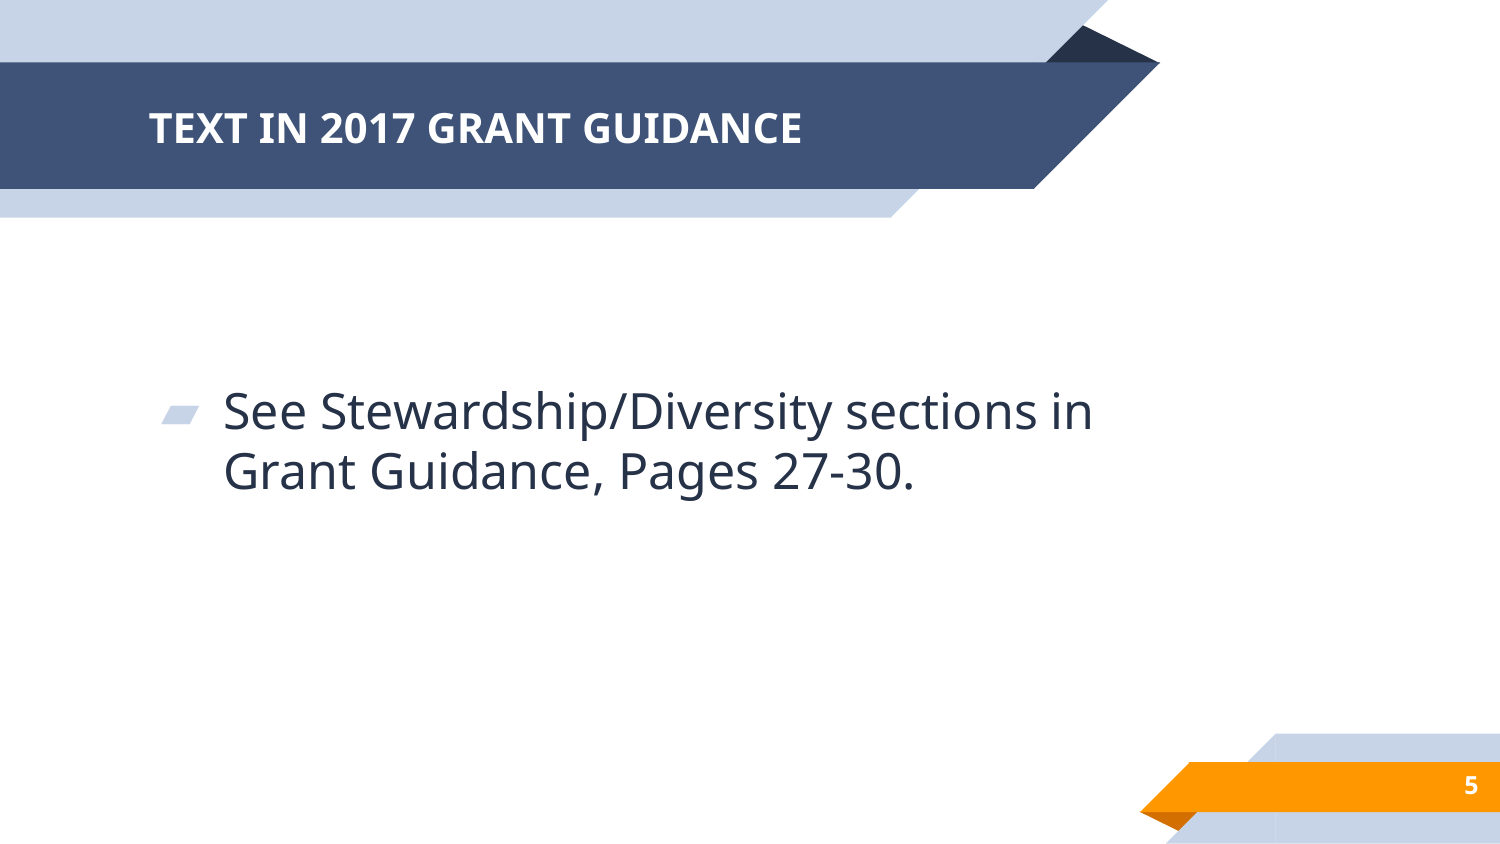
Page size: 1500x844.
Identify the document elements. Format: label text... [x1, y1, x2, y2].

title TEXT IN 2017 GRANT GUIDANCE [133, 64, 1035, 190]
list See Stewardship/Diversity sections in Grant Guidance, Pages 27-30. [133, 217, 1140, 734]
slide_number 5 [1249, 760, 1494, 813]
